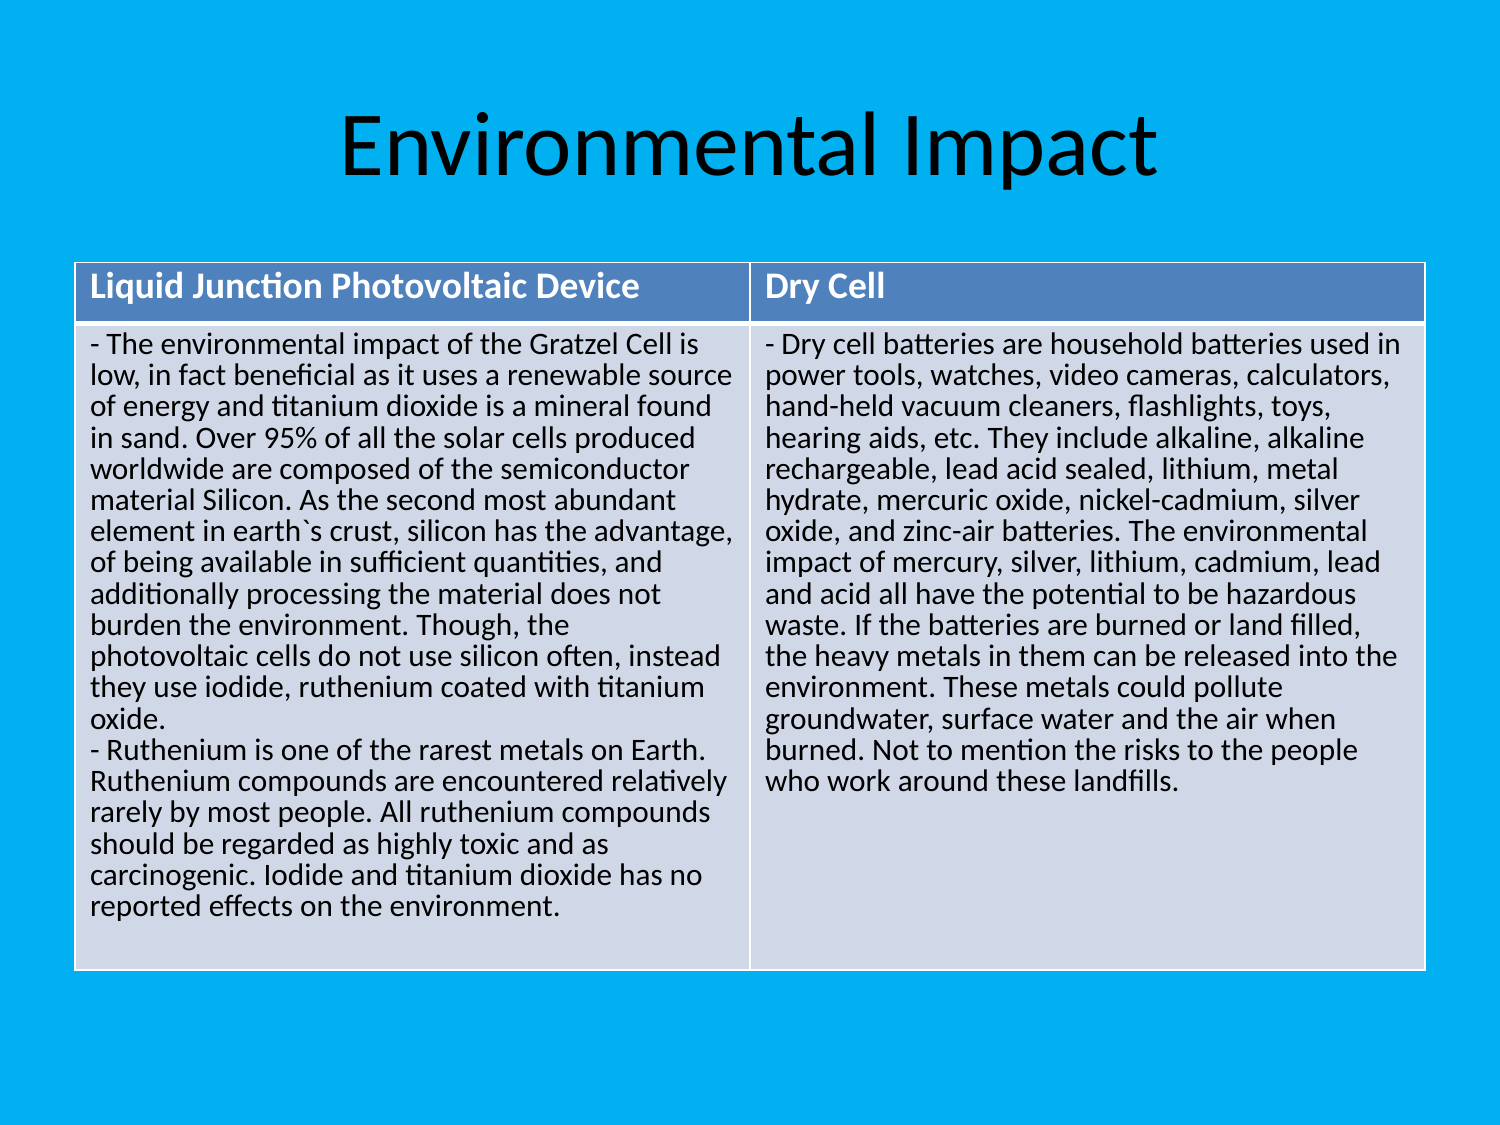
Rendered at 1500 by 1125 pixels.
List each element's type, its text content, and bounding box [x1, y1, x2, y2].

table_cell - The environmental impact of the Gratzel Cell is low, in fact beneficial as it uses a renewable source of energy and titanium dioxide is a mineral found in sand. Over 95% of all the solar cells produced worldwide are composed of the semiconductor material Silicon. As the second most abundant element in earth`s crust, silicon has the advantage, of being available in sufficient quantities, and additionally processing the material does not burden the environment. Though, the photovoltaic cells do not use silicon often, instead they use iodide, ruthenium coated with titanium oxide. - Ruthenium is one of the rarest metals on Earth. Ruthenium compounds are encountered relatively rarely by most people. All ruthenium compounds should be regarded as highly toxic and as carcinogenic. Iodide and titanium dioxide has no reported effects on the environment. [76, 326, 749, 969]
table_cell - Dry cell batteries are household batteries used in power tools, watches, video cameras, calculators, hand-held vacuum cleaners, flashlights, toys, hearing aids, etc. They include alkaline, alkaline rechargeable, lead acid sealed, lithium, metal hydrate, mercuric oxide, nickel-cadmium, silver oxide, and zinc-air batteries. The environmental impact of mercury, silver, lithium, cadmium, lead and acid all have the potential to be hazardous waste. If the batteries are burned or land filled, the heavy metals in them can be released into the environment. These metals could pollute groundwater, surface water and the air when burned. Not to mention the risks to the people who work around these landfills. [751, 326, 1424, 969]
table_header Dry Cell [751, 263, 1424, 321]
table_header Liquid Junction Photovoltaic Device [76, 263, 749, 321]
title Environmental Impact [75, 45, 1425, 233]
